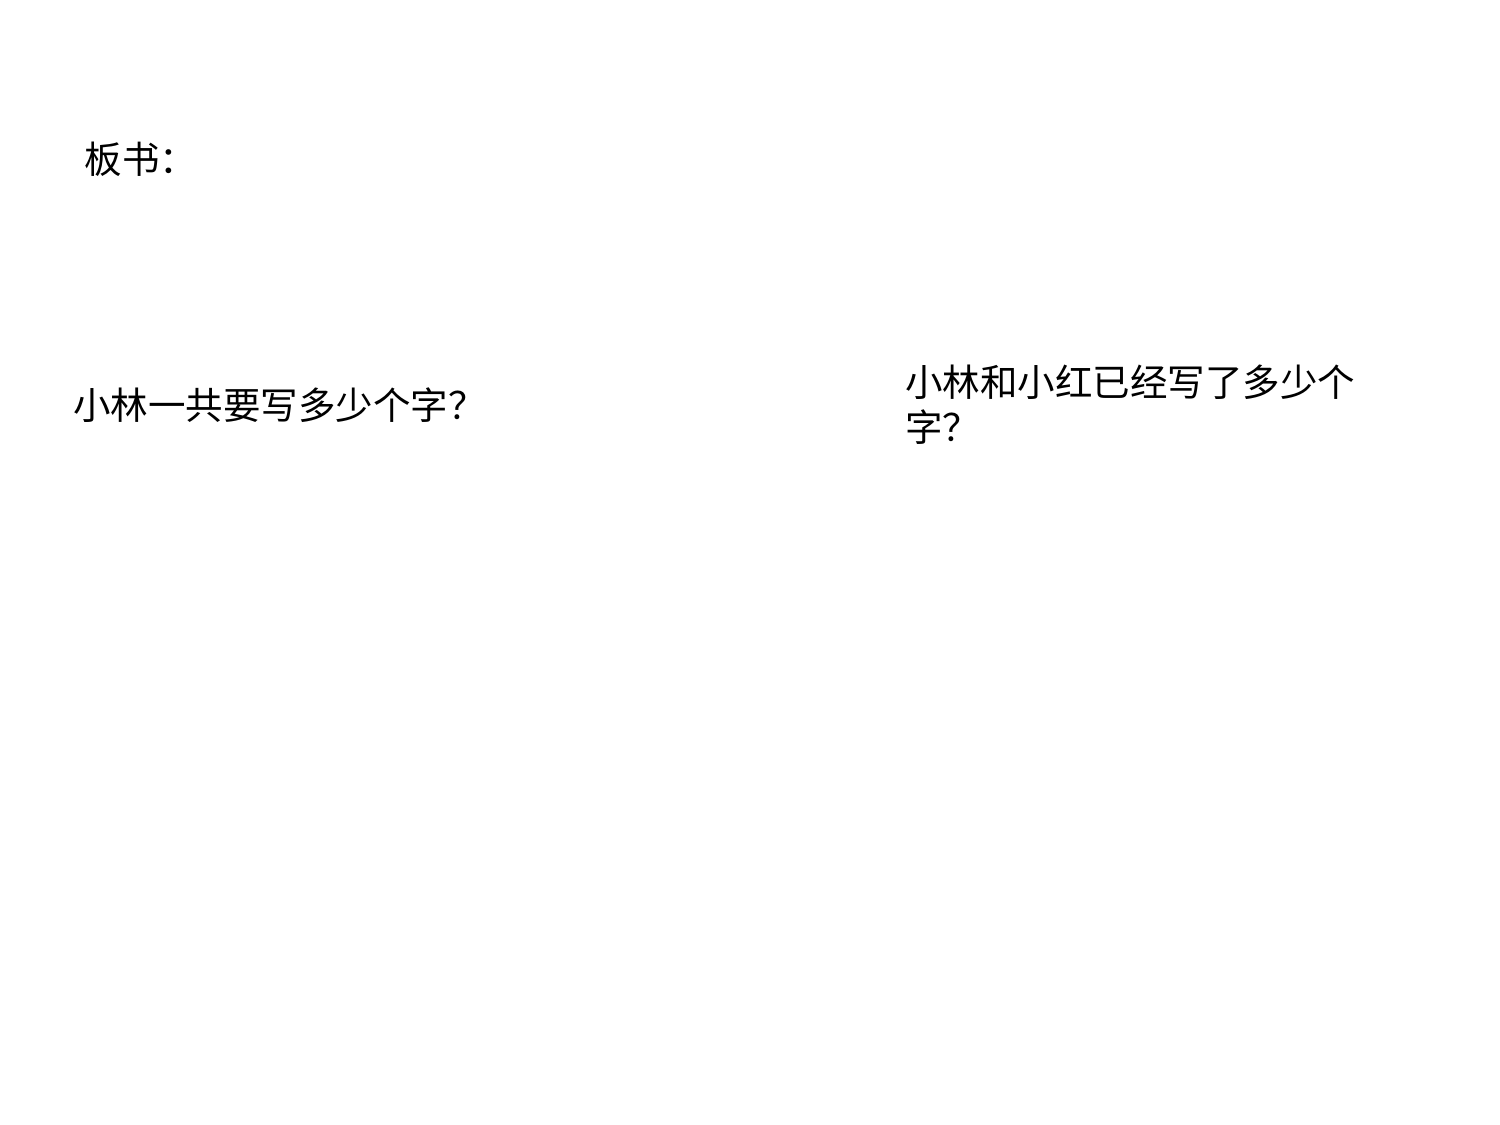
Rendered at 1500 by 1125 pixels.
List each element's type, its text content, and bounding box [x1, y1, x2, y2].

text_box 小林一共要写多少个字？ [58, 374, 797, 435]
text_box 板书： [70, 128, 774, 189]
text_box 小林和小红已经写了多少个字？ [890, 351, 1430, 457]
